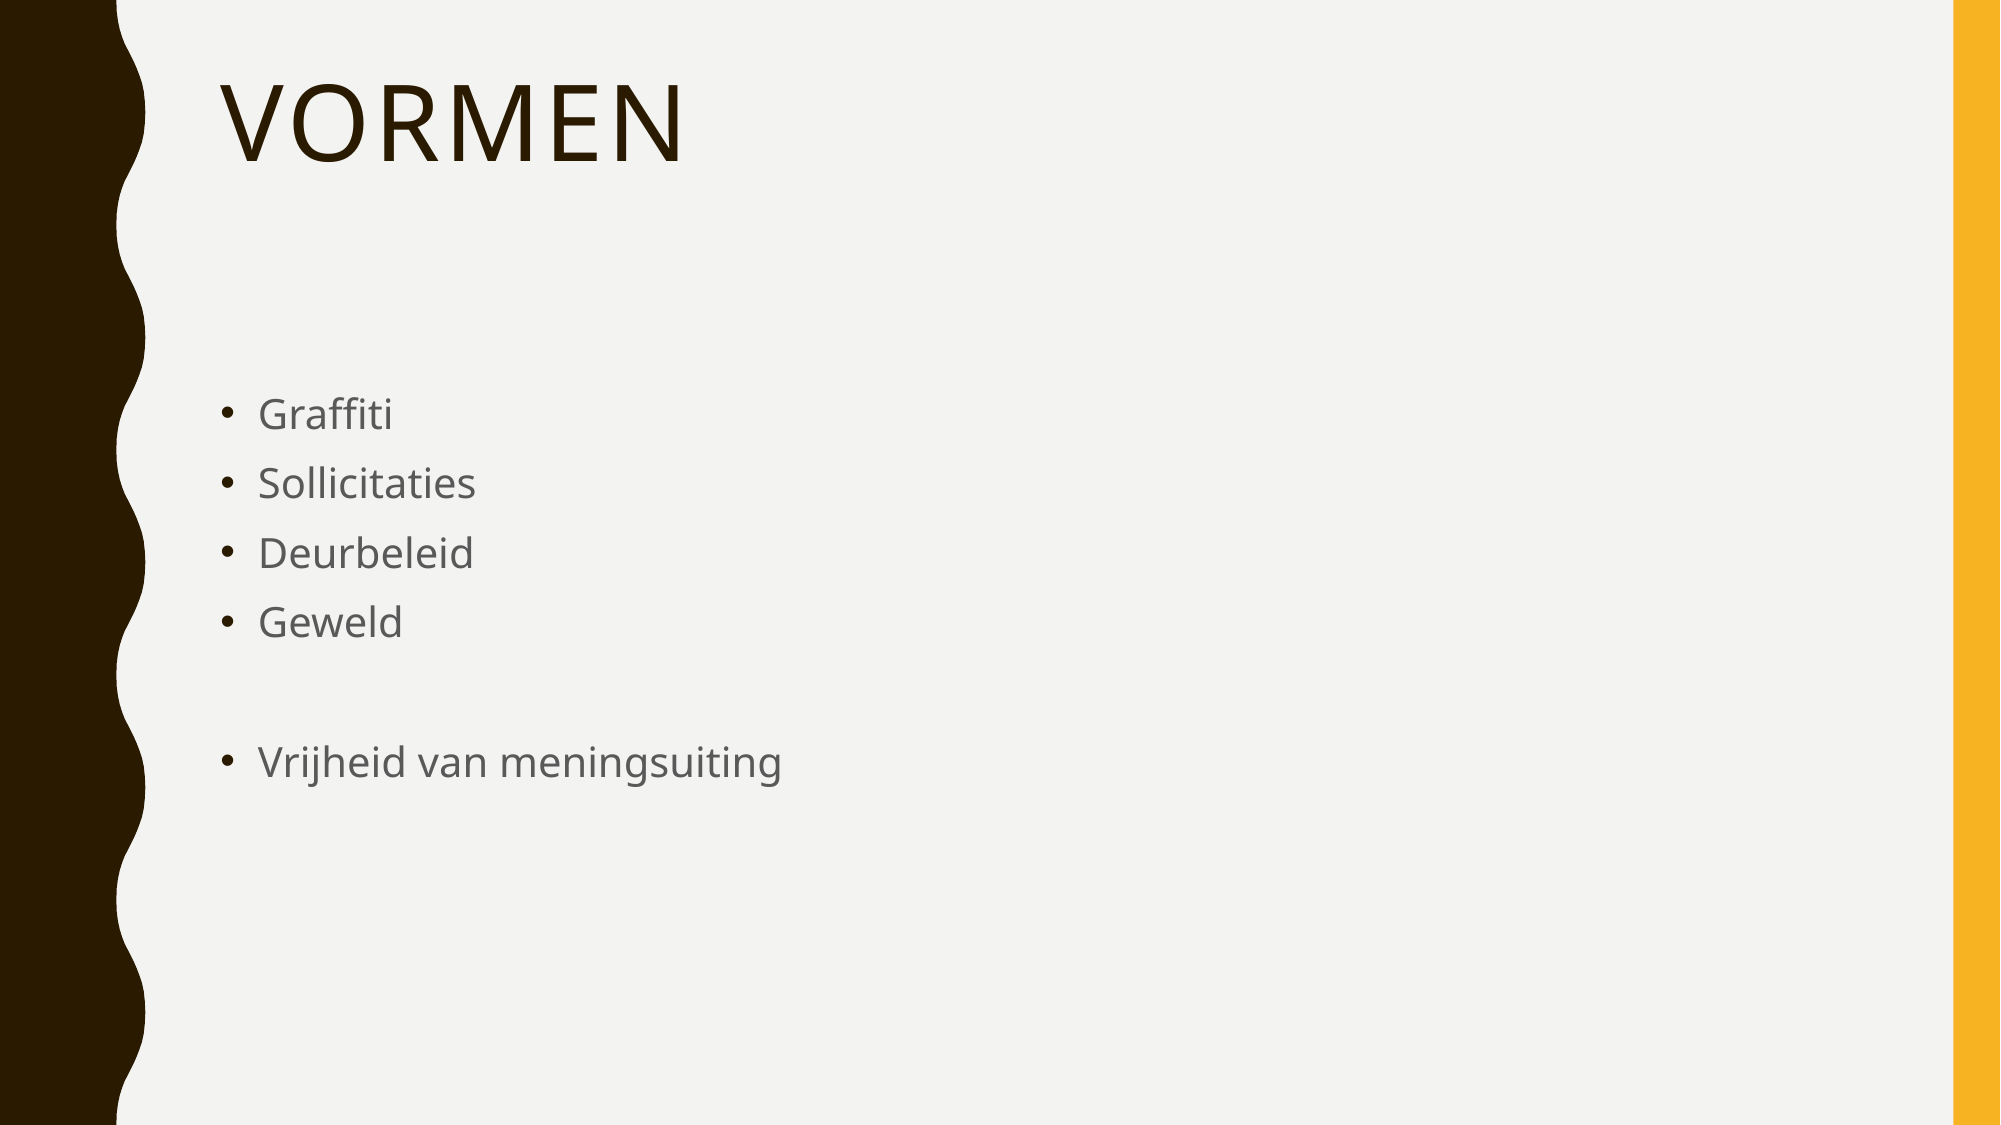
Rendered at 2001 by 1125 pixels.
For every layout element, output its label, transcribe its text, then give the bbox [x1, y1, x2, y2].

title Vormen [205, 62, 1875, 308]
list Graffiti Sollicitaties Deurbeleid Geweld Vrijheid van meningsuiting [205, 375, 1875, 965]
